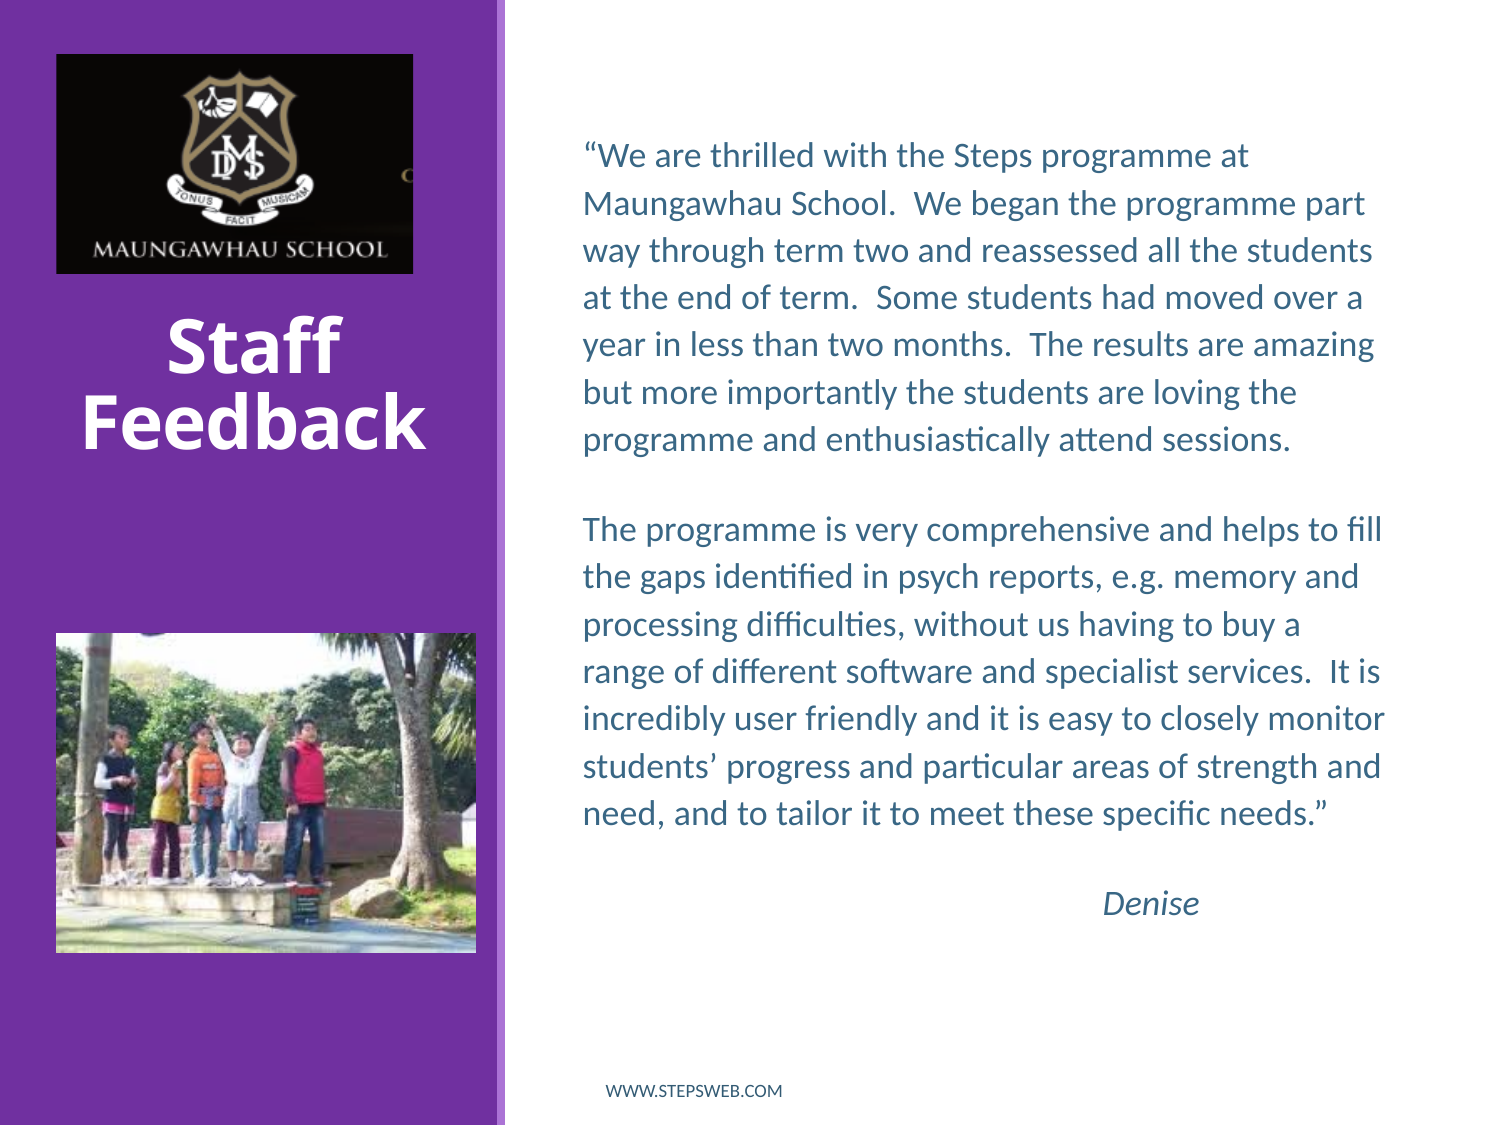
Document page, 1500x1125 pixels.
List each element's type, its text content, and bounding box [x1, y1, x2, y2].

footer www.stepsweb.com [590, 1059, 1163, 1120]
picture [55, 53, 414, 274]
title Staff Feedback [56, 97, 451, 473]
list “We are thrilled with the Steps programme at Maungawhau School. We began the programme part way through term two and reassessed all the students at the end of term. Some students had moved over a year in less than two months. The results are amazing but more importantly the students are loving the programme and enthusiastically attend sessions. The programme is very comprehensive and helps to fill the gaps identified in psych reports, e.g. memory and processing difficulties, without us having to buy a range of different software and specialist services. It is incredibly user friendly and it is easy to closely monitor students’ progress and particular areas of strength and need, and to tailor it to meet these specific needs.” Denise [567, 120, 1390, 983]
picture [55, 632, 477, 953]
